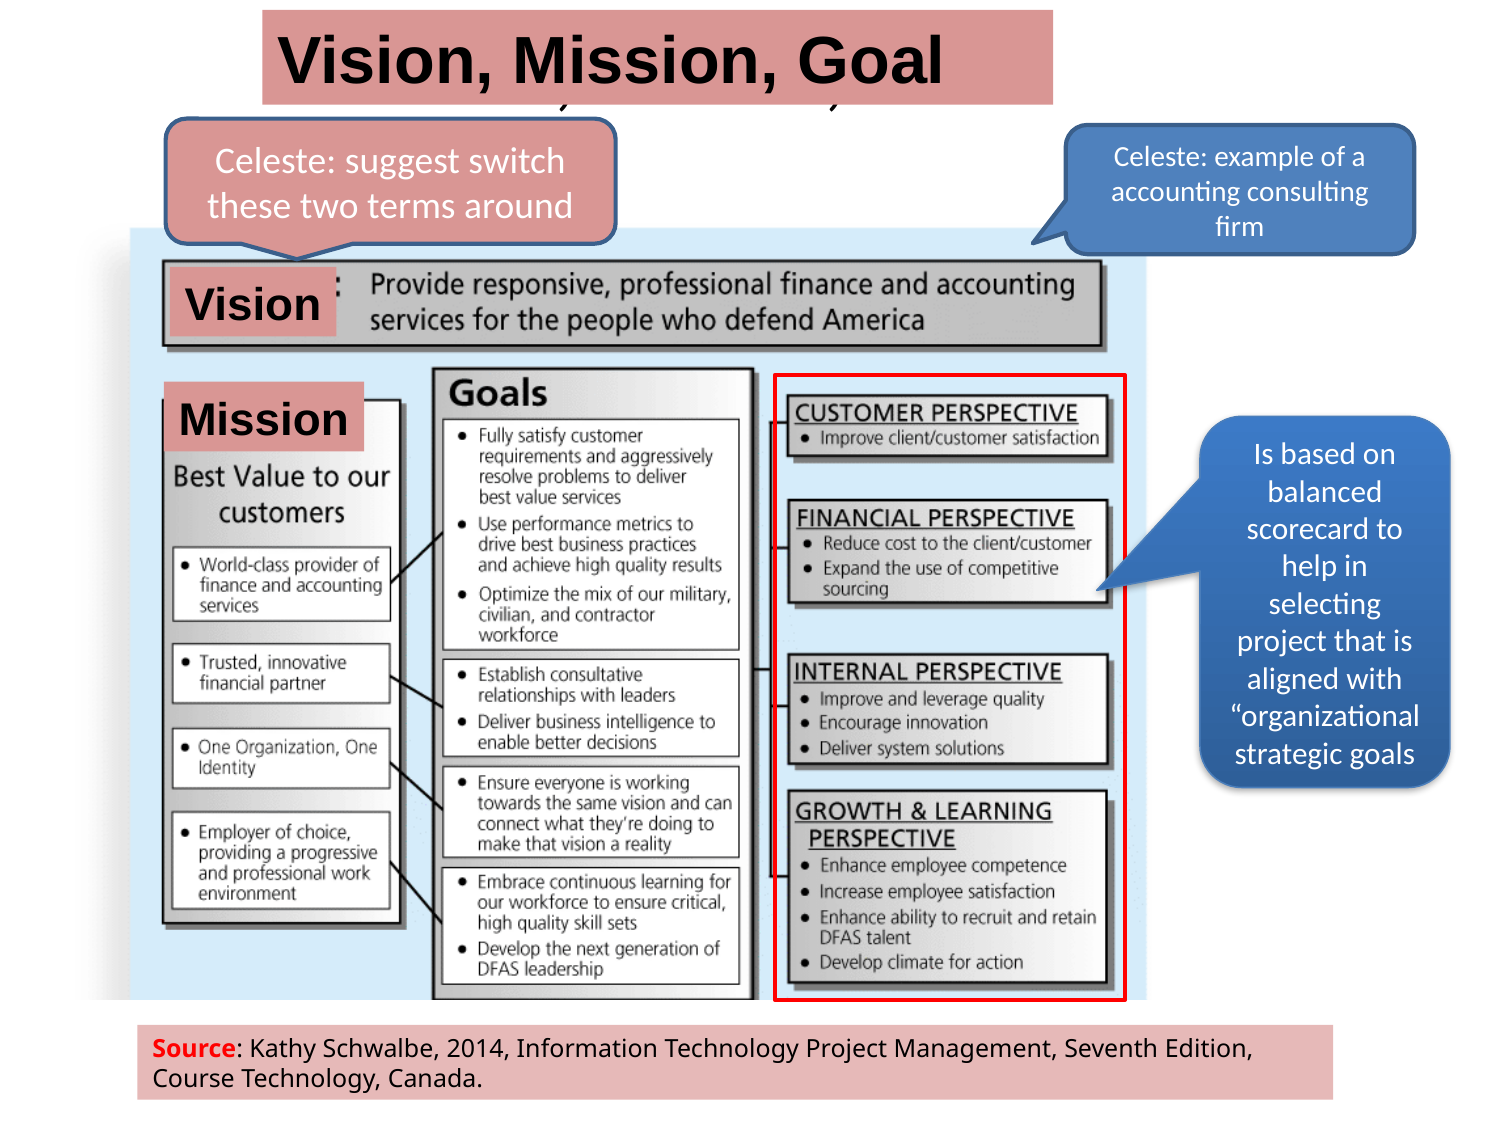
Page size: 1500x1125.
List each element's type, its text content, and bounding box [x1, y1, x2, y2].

text_box Celeste: example of a accounting consulting firm [1057, 122, 1417, 257]
text_box Is based on balanced scorecard to help in selecting project that is aligned with “organizational strategic goals [1167, 415, 1451, 789]
text_box Source: Kathy Schwalbe, 2014, Information Technology Project Management, Seventh Edition, Course Technology, Canada. [137, 1024, 1334, 1100]
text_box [162, 9, 1054, 453]
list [64, 212, 1163, 1001]
title Mission, Vision, Goal [64, 0, 1241, 138]
